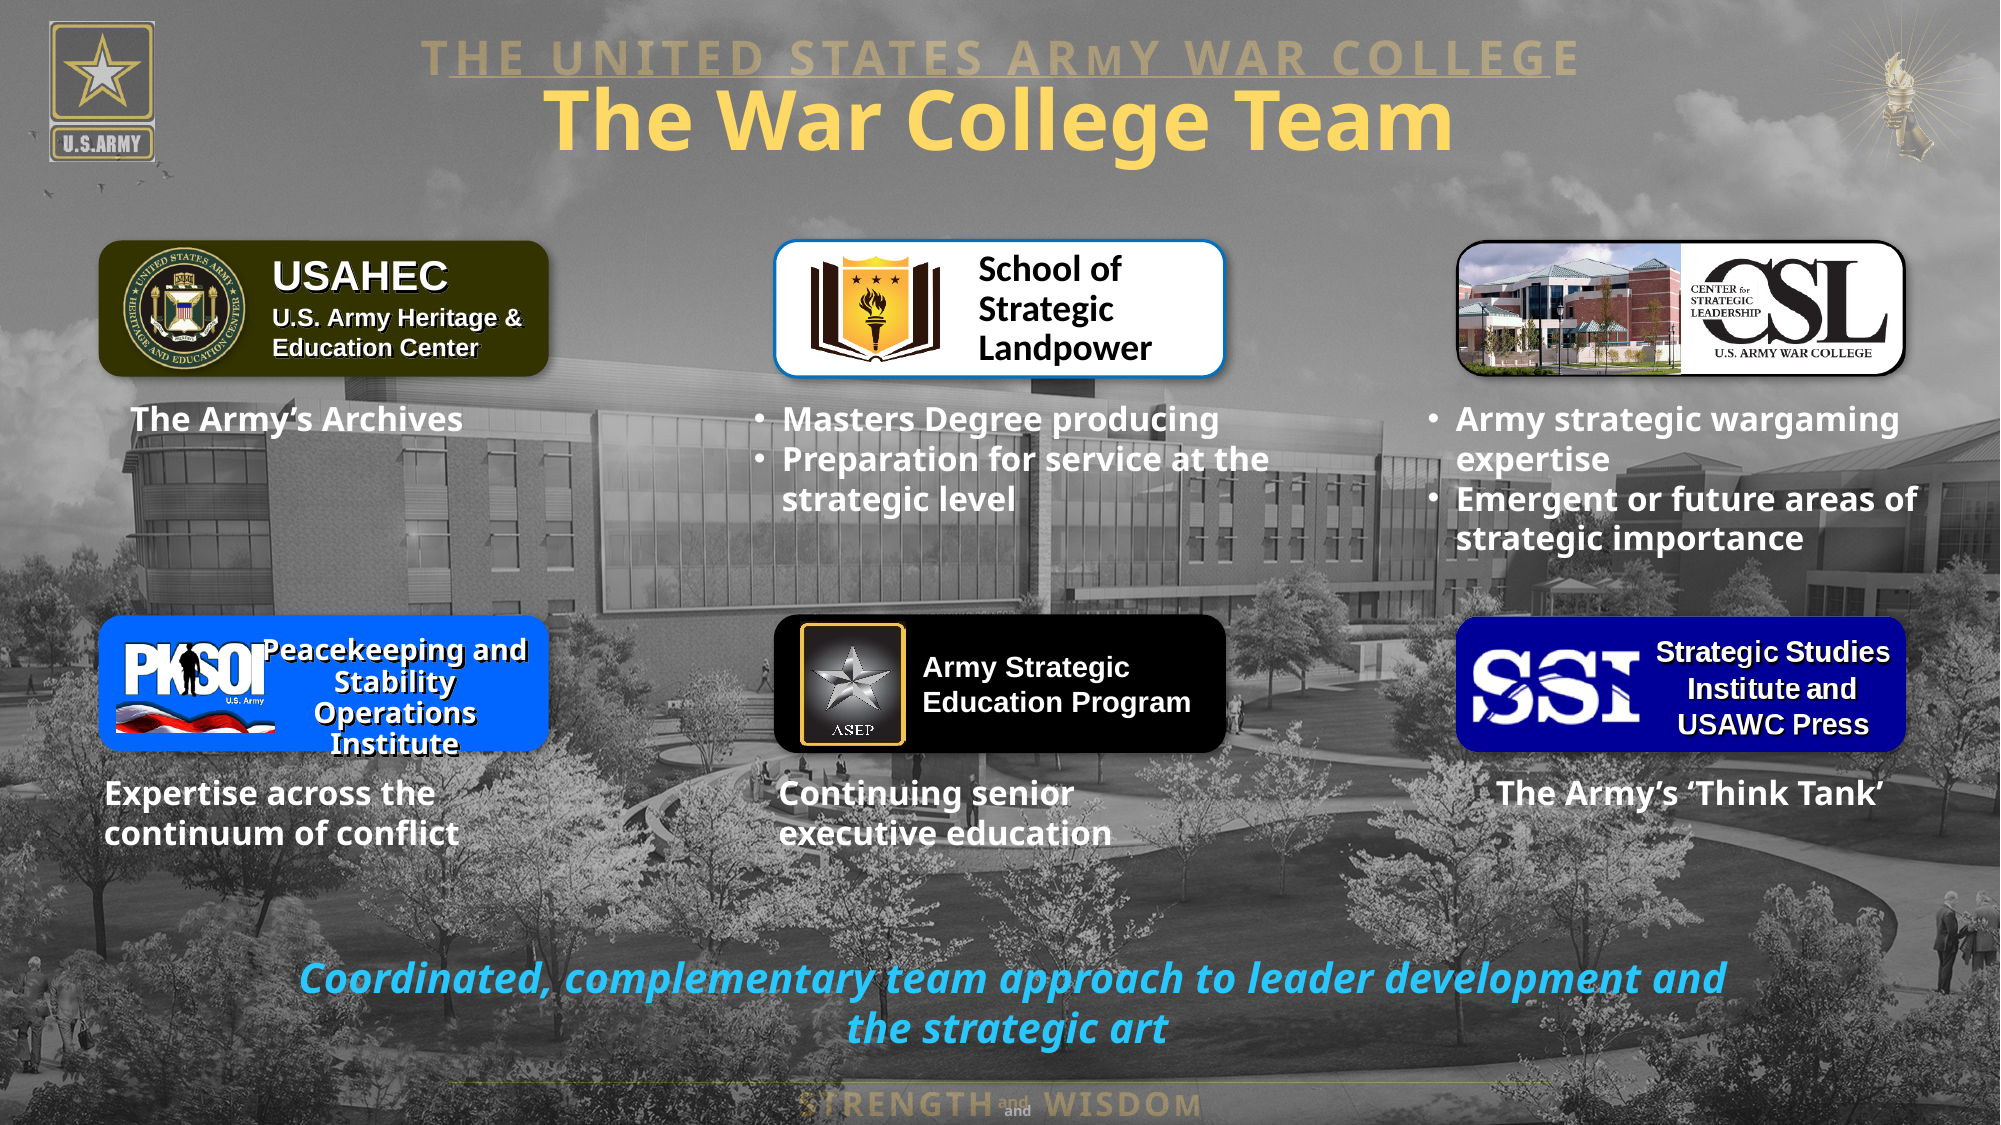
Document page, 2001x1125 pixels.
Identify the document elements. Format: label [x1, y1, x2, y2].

picture [0, 0, 2000, 1125]
text_box [88, 239, 1981, 861]
